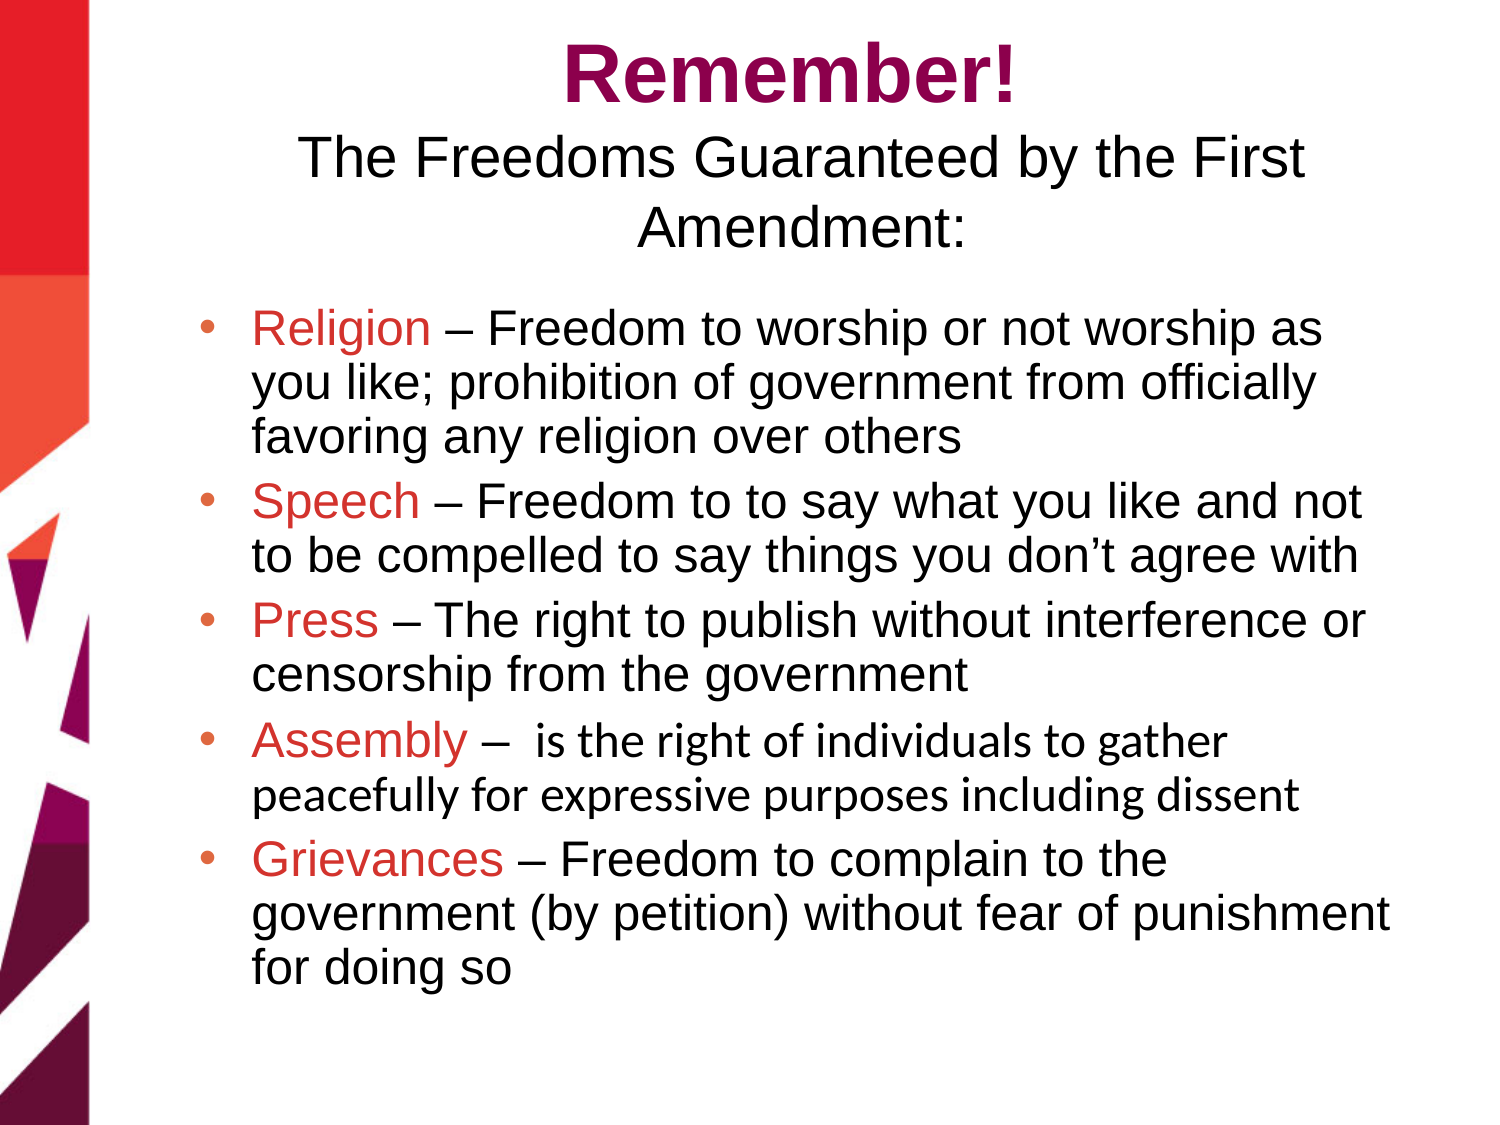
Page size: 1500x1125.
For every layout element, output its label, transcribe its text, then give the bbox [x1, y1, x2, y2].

list Religion – Freedom to worship or not worship as you like; prohibition of government from officially favoring any religion over others Speech – Freedom to to say what you like and not to be compelled to say things you don’t agree with Press – The right to publish without interference or censorship from the government Assembly – is the right of individuals to gather peacefully for expressive purposes including dissent Grievances – Freedom to complain to the government (by petition) without fear of punishment for doing so [180, 294, 1425, 1038]
title Remember! The Freedoms Guaranteed by the First Amendment: [180, 45, 1425, 233]
picture [0, 0, 91, 1125]
